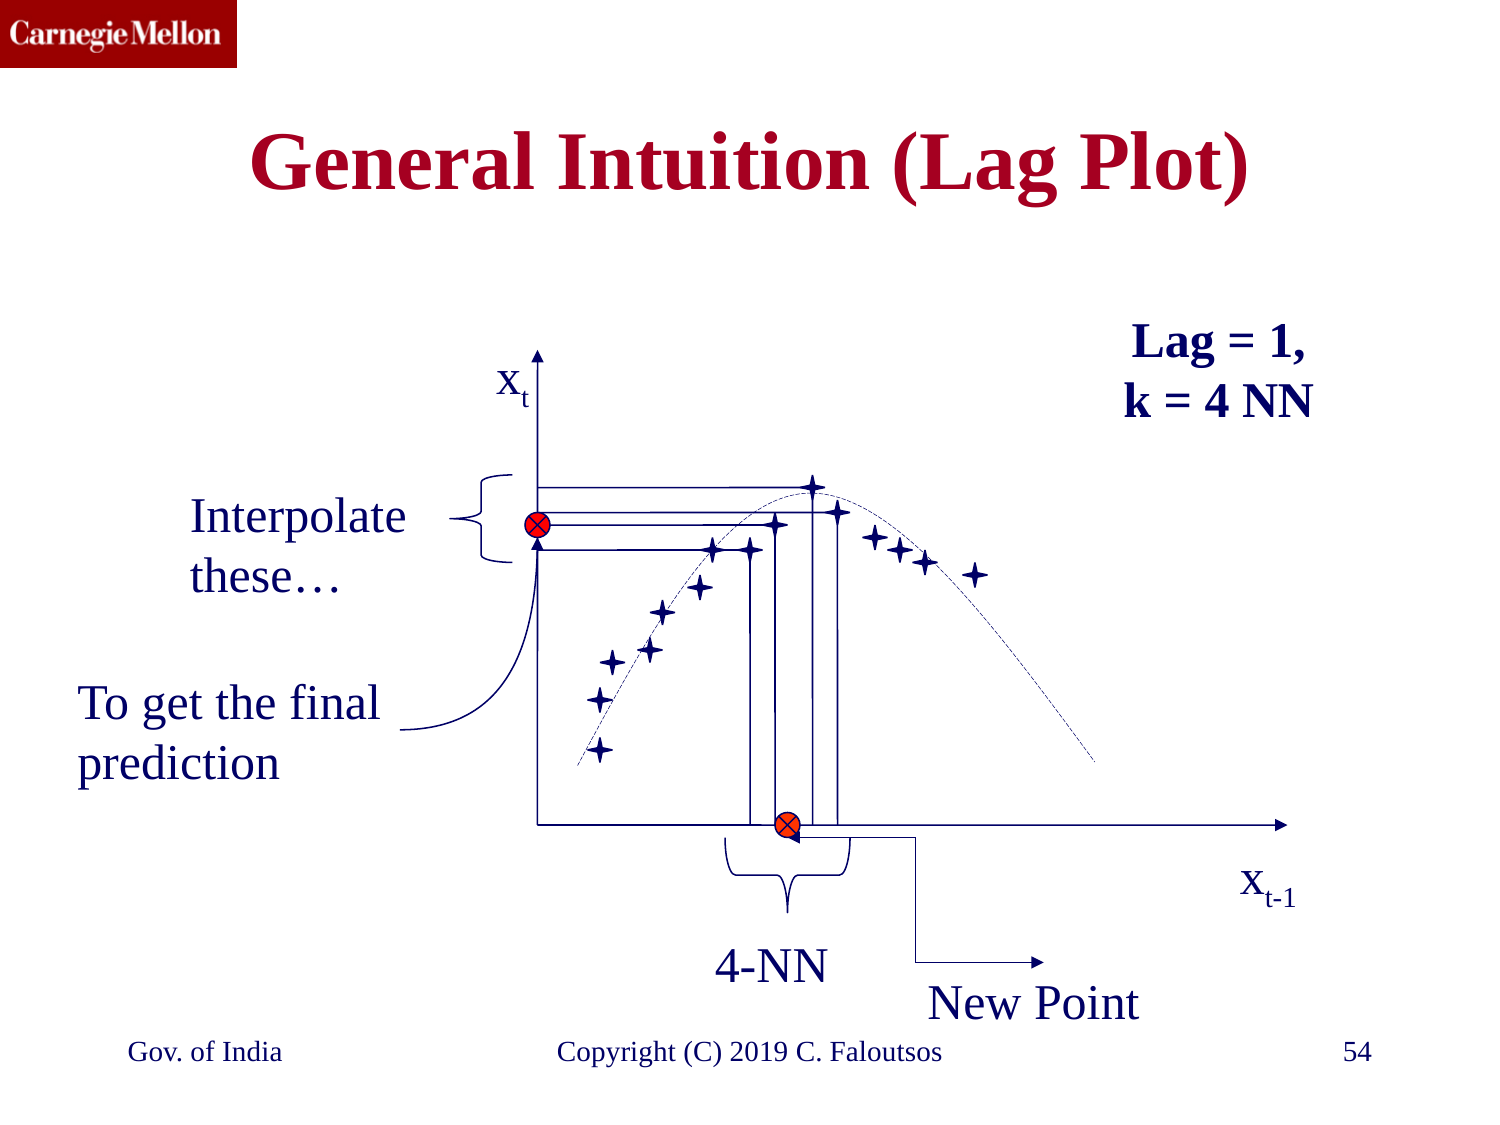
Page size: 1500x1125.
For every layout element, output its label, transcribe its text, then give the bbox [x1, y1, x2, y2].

text_box [810, 474, 815, 484]
picture [0, 0, 237, 68]
text_box [1179, 818, 1288, 832]
title General Intuition (Lag Plot) [112, 99, 1388, 213]
text_box xt [462, 337, 563, 421]
slide_number Gov. of India [112, 1024, 426, 1101]
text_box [699, 487, 876, 1001]
slide_number 54 [1074, 1024, 1388, 1101]
text_box [577, 572, 694, 766]
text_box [774, 812, 1176, 1038]
text_box [587, 687, 613, 713]
text_box [962, 562, 988, 588]
text_box [650, 600, 666, 618]
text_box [537, 487, 838, 551]
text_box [62, 512, 551, 798]
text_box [174, 474, 513, 510]
text_box xt-1 [1224, 837, 1350, 921]
footer Copyright (C) 2019 C. Faloutsos [512, 1024, 988, 1101]
text_box Lag = 1, k = 4 NN [987, 299, 1450, 435]
text_box [600, 650, 625, 676]
text_box [879, 517, 1095, 764]
